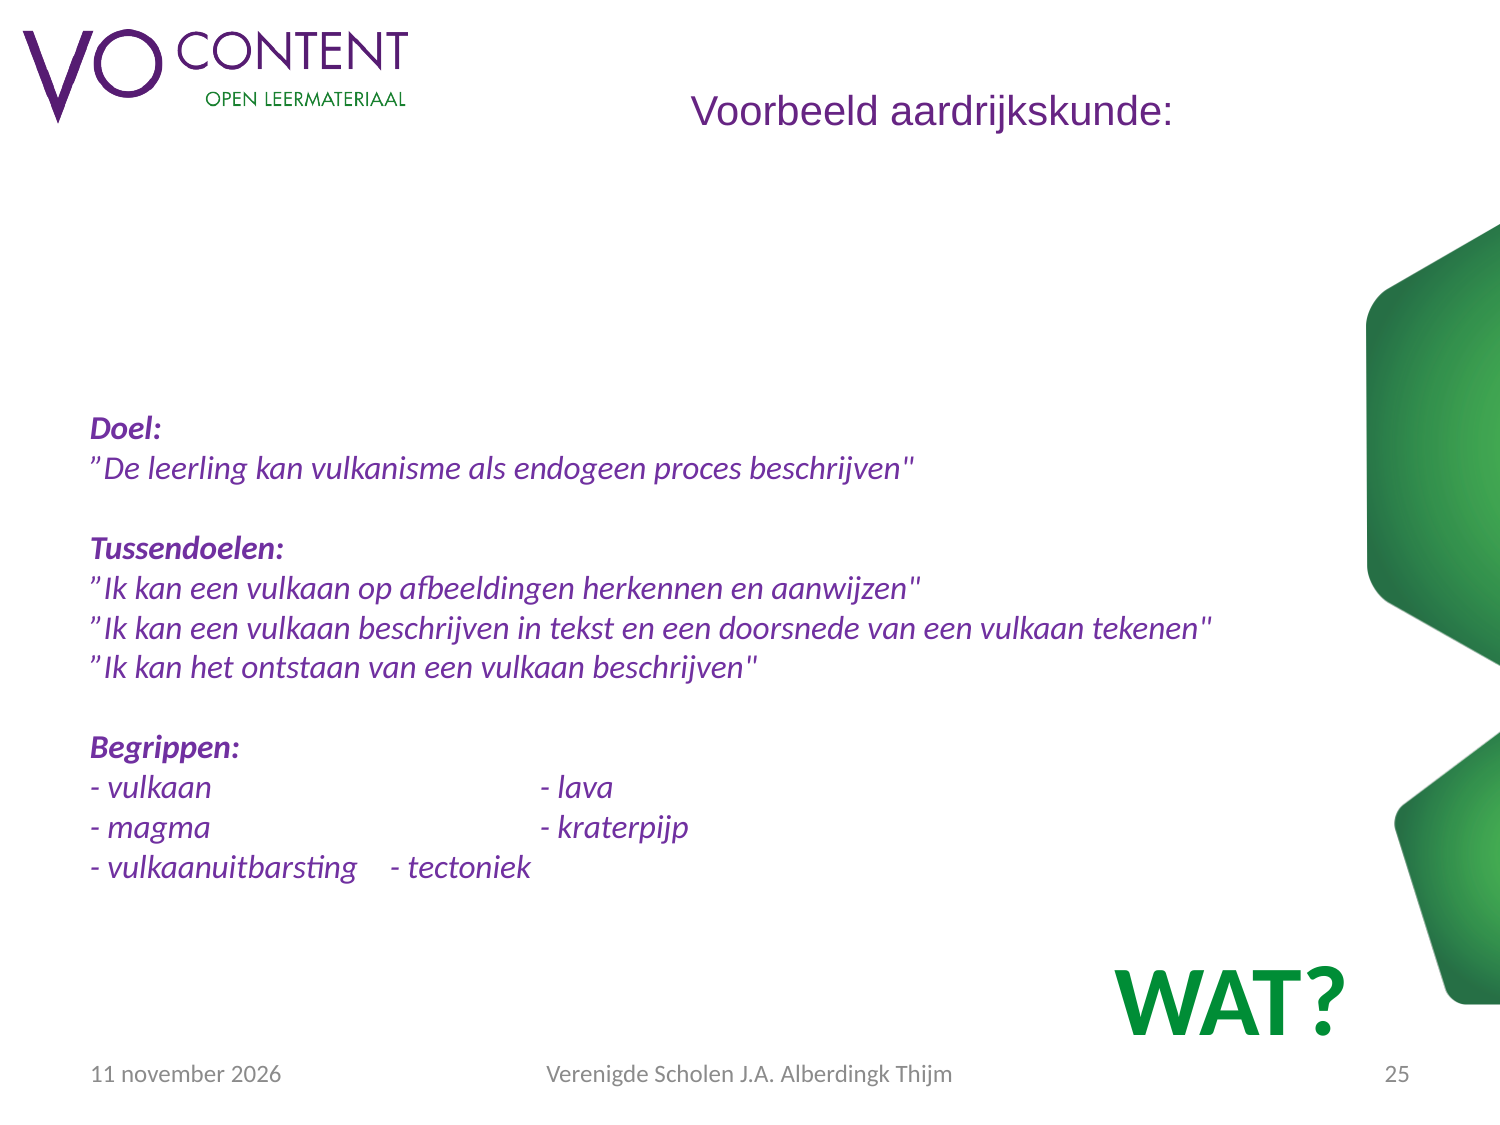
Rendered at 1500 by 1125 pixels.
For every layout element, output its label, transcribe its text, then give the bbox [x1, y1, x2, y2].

text_box WAT? [1099, 927, 1394, 1063]
picture [22, 29, 408, 124]
title Voorbeeld aardrijkskunde: [675, 71, 1229, 146]
text_box Doel: ”De leerling kan vulkanisme als endogeen proces beschrijven" Tussendoelen: ”Ik kan een vulkaan op afbeeldingen herkennen en aanwijzen" ”Ik kan een vulkaan beschrijven in tekst en een doorsnede van een vulkaan tekenen" ”Ik kan het ontstaan van een vulkaan beschrijven" Begrippen: - vulkaan - lava - magma - kraterpijp - vulkaanuitbarsting - tectoniek [75, 358, 1240, 938]
footer Verenigde Scholen J.A. Alberdingk Thijm [512, 1042, 988, 1103]
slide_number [75, 1042, 425, 1103]
picture [1366, 222, 1500, 1005]
slide_number 25 [1074, 1042, 1425, 1103]
